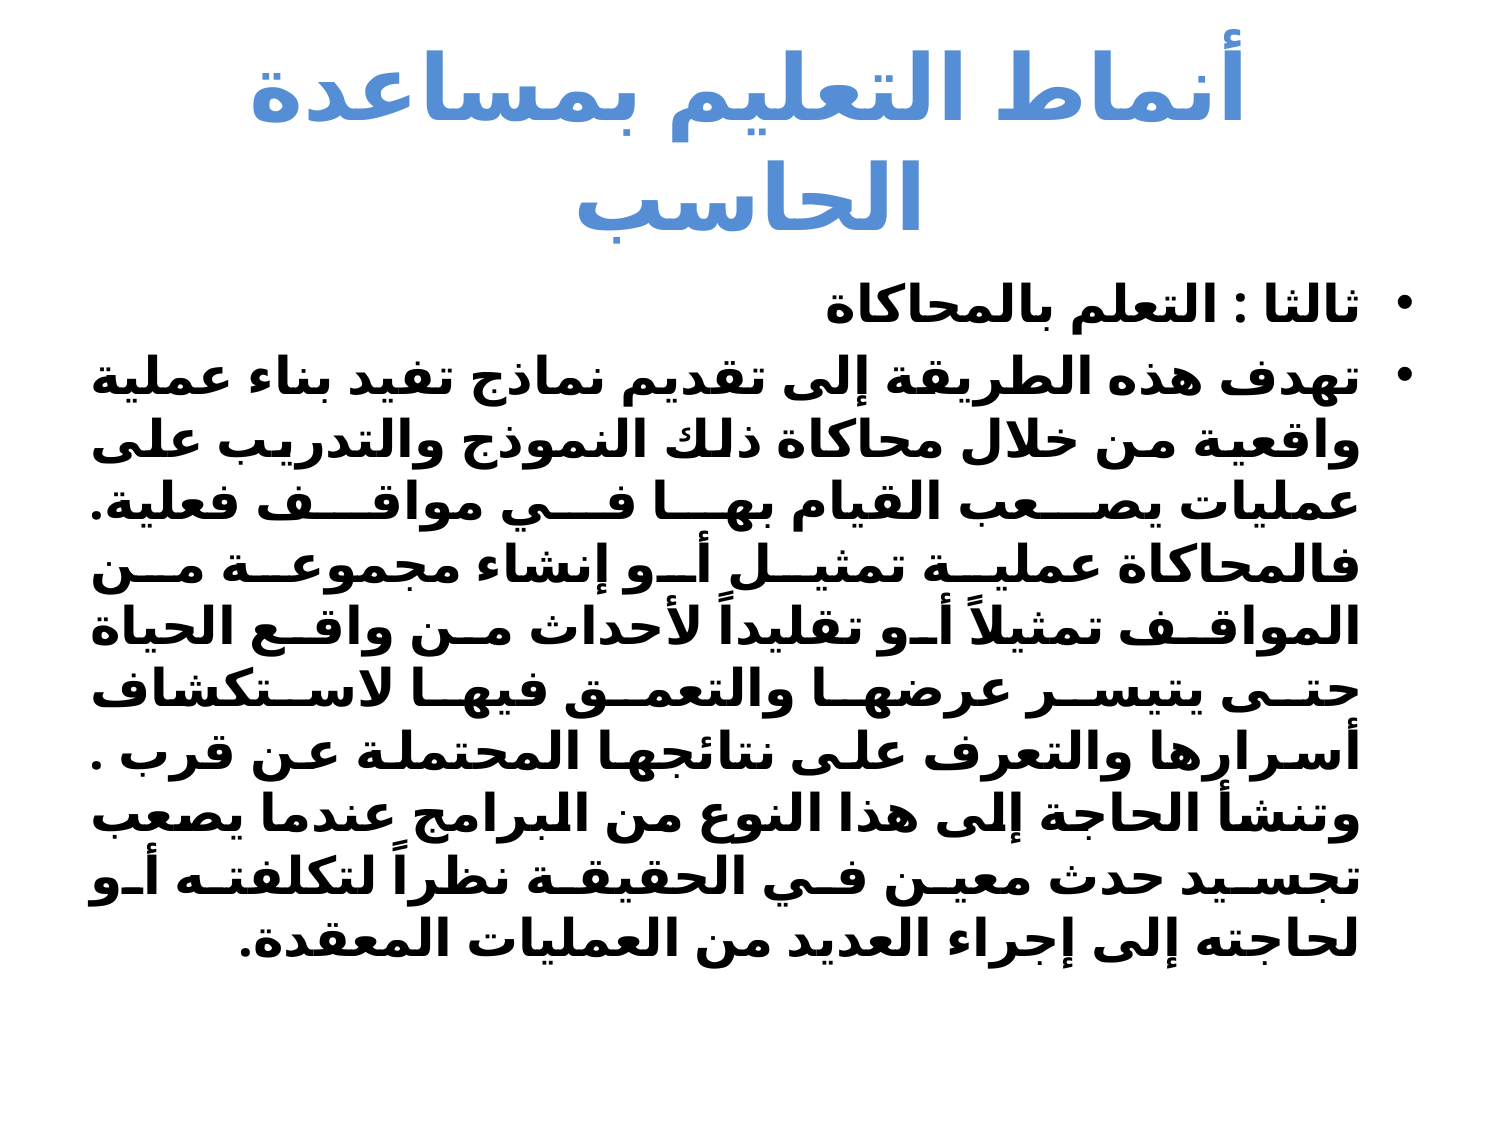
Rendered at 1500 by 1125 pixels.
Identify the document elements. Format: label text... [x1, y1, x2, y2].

list ثالثا : التعلم بالمحاكاة تهدف هذه الطريقة إلى تقديم نماذج تفيد بناء عملية واقعية من خلال محاكاة ذلك النموذج والتدريب على عمليات يصعب القيام بها في مواقف فعلية. فالمحاكاة عملية تمثيل أو إنشاء مجموعة من المواقف تمثيلاً أو تقليداً لأحداث من واقع الحياة حتى يتيسر عرضها والتعمق فيها لاستكشاف أسرارها والتعرف على نتائجها المحتملة عن قرب . وتنشأ الحاجة إلى هذا النوع من البرامج عندما يصعب تجسيد حدث معين في الحقيقة نظراً لتكلفته أو لحاجته إلى إجراء العديد من العمليات المعقدة. [75, 262, 1425, 1005]
title أنماط التعليم بمساعدة الحاسب [75, 45, 1425, 233]
